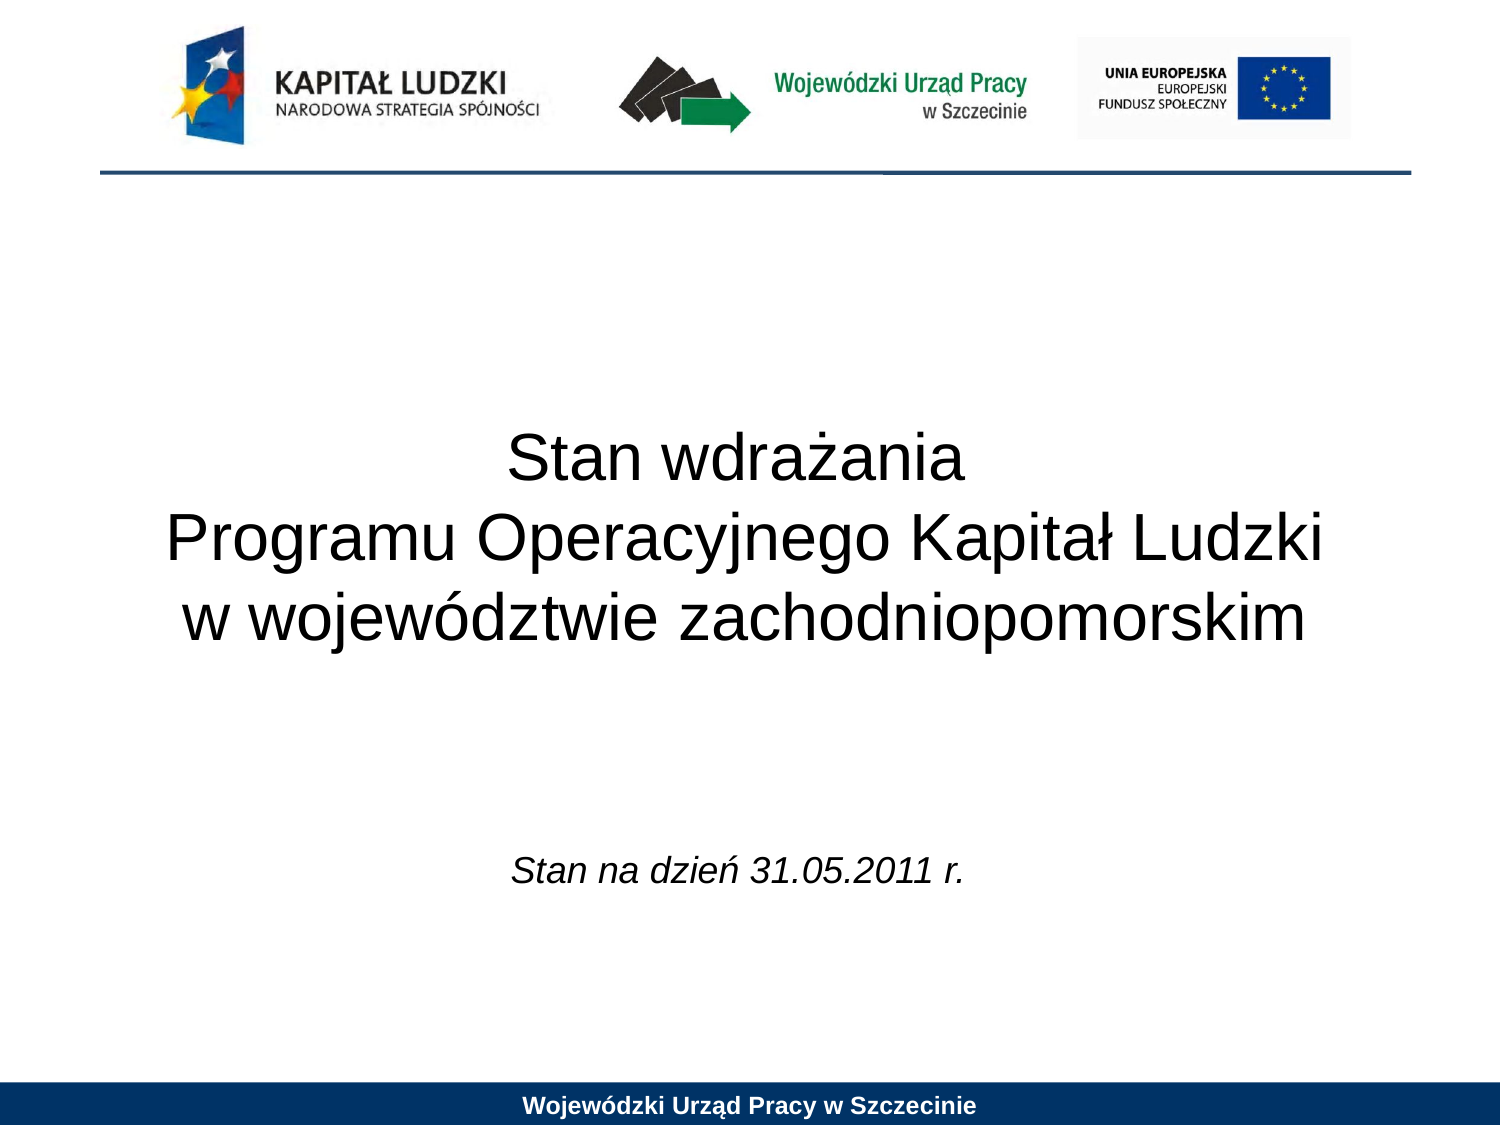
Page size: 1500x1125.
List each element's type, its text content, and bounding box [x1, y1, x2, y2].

picture [159, 24, 1353, 149]
title Stan wdrażania Programu Operacyjnego Kapitał Ludzki w województwie zachodniopomorskim Stan na dzień 31.05.2011 r. [70, 316, 1421, 903]
